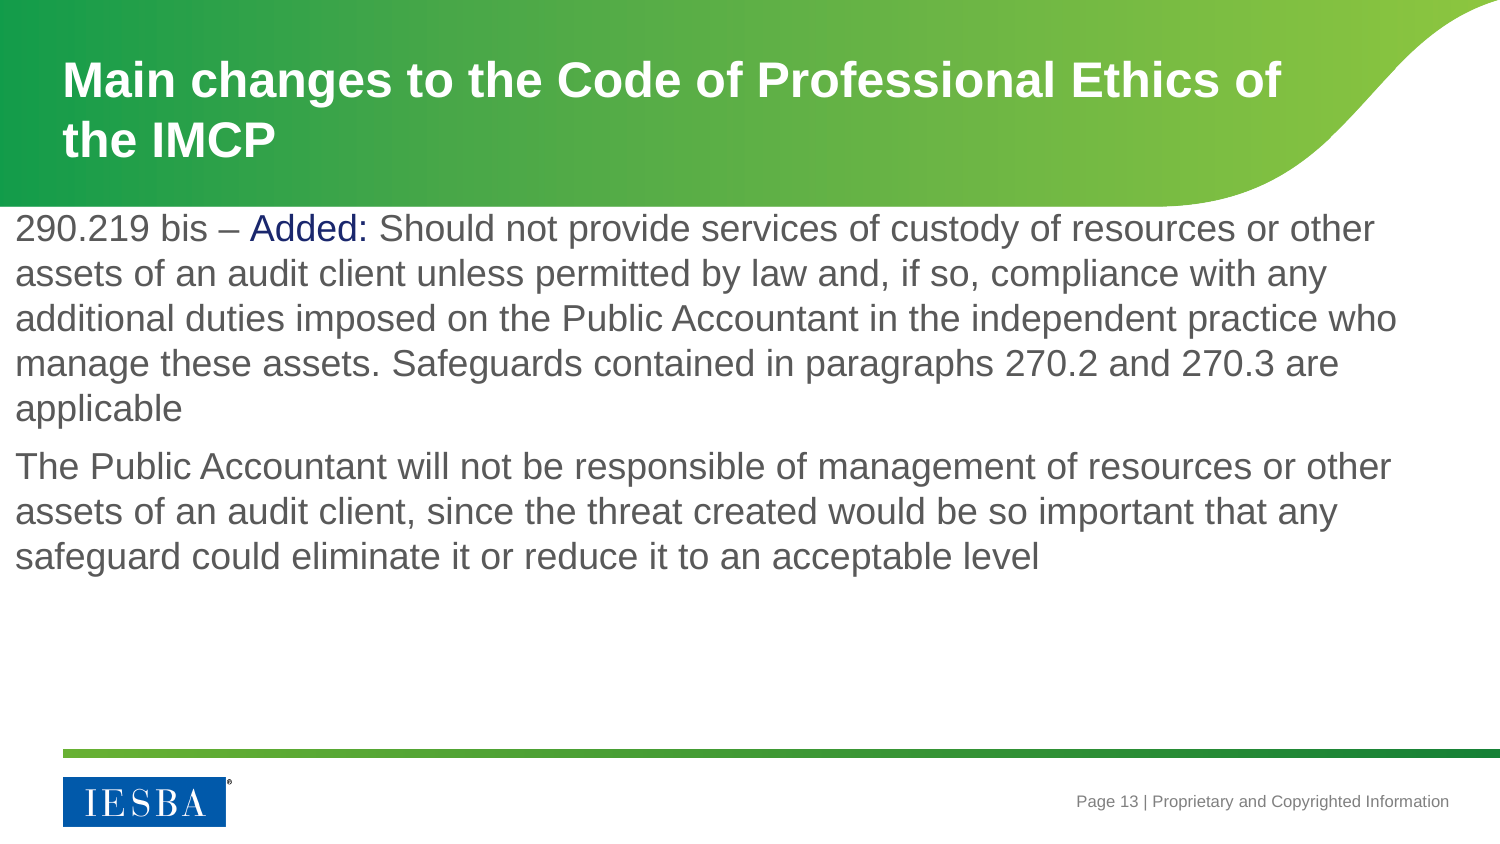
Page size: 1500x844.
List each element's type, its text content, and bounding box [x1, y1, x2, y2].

picture [63, 777, 232, 827]
list 290.219 bis – Added: Should not provide services of custody of resources or other assets of an audit client unless permitted by law and, if so, compliance with any additional duties imposed on the Public Accountant in the independent practice who manage these assets. Safeguards contained in paragraphs 270.2 and 270.3 are applicable The Public Accountant will not be responsible of management of resources or other assets of an audit client, since the threat created would be so important that any safeguard could eliminate it or reduce it to an acceptable level [0, 196, 1488, 735]
title Main changes to the Code of Professional Ethics of the IMCP [62, 75, 1300, 141]
picture [0, 0, 1500, 207]
